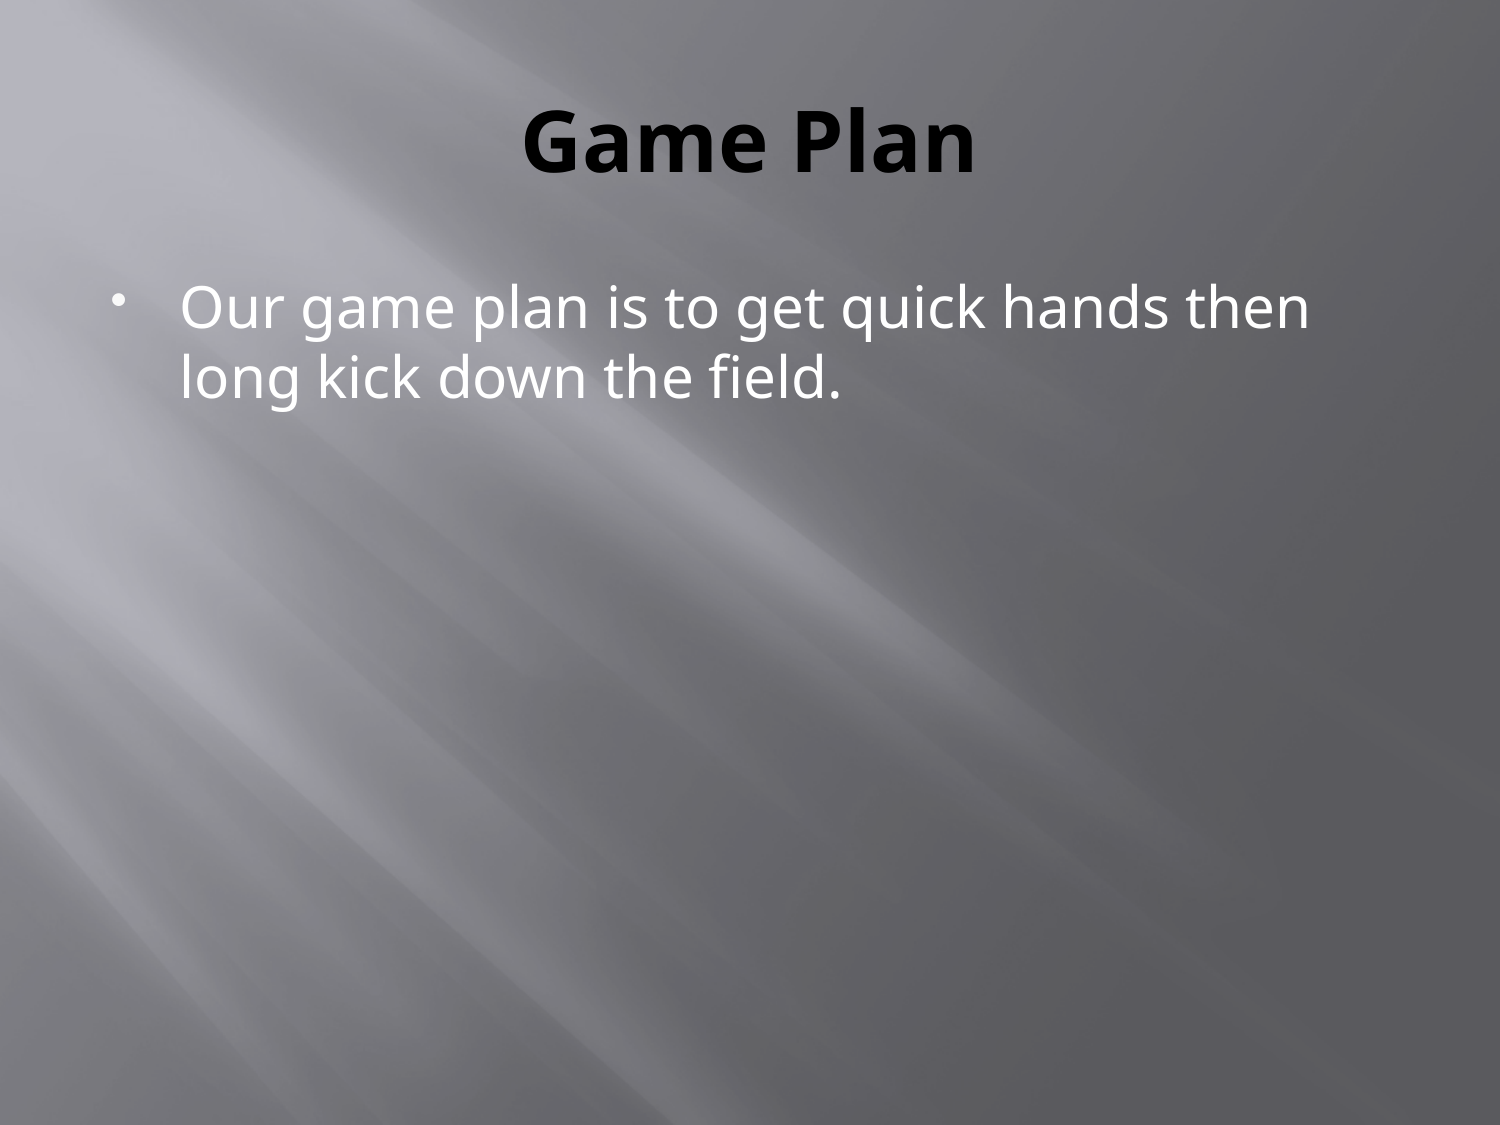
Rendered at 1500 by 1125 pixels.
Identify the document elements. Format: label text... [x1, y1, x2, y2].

list Our game plan is to get quick hands then long kick down the field. [75, 262, 1425, 1035]
title Game Plan [75, 45, 1425, 233]
